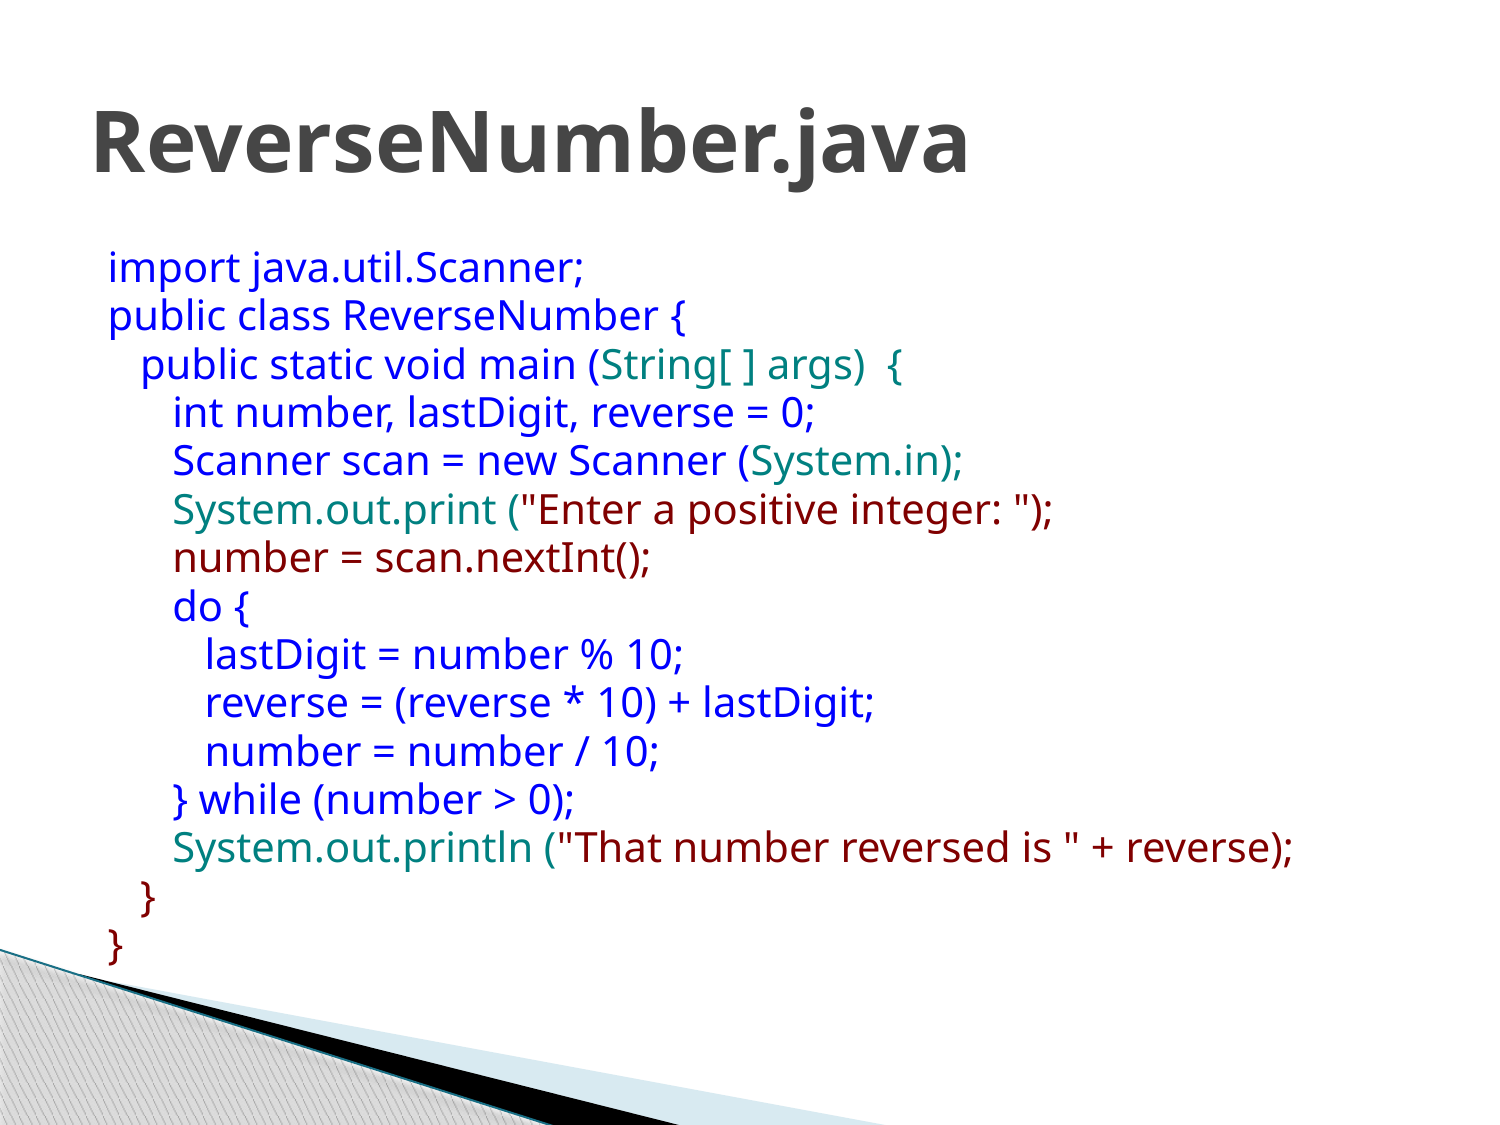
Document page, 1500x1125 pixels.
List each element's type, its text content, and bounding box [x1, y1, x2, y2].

list import java.util.Scanner; public class ReverseNumber { public static void main (String[ ] args) { int number, lastDigit, reverse = 0; Scanner scan = new Scanner (System.in); System.out.print ("Enter a positive integer: "); number = scan.nextInt(); do { lastDigit = number % 10; reverse = (reverse * 10) + lastDigit; number = number / 10; } while (number > 0); System.out.println ("That number reversed is " + reverse); } } [75, 243, 1425, 986]
title ReverseNumber.java [75, 45, 1425, 233]
